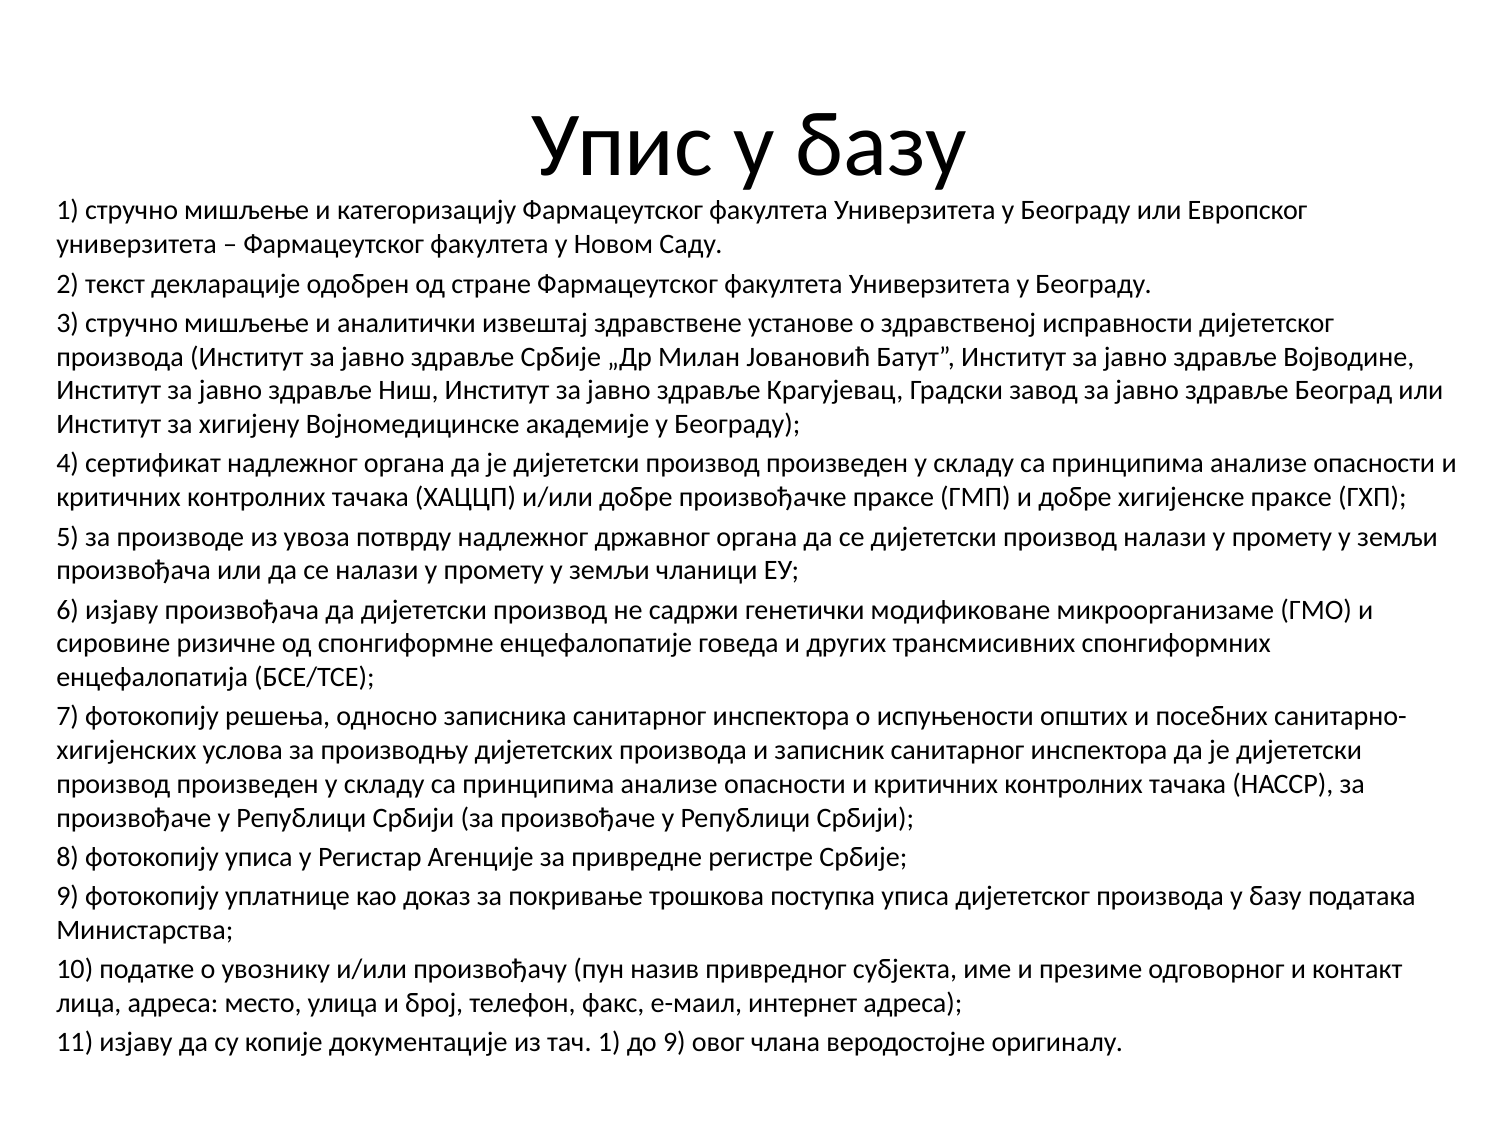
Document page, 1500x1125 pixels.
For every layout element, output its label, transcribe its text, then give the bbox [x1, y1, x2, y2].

title Упис у базу [75, 45, 1425, 184]
list 1) стручно мишљење и категоризацију Фармацеутског факултета Универзитета у Београду или Европског универзитета – Фармацеутског факултета у Новом Саду. 2) текст декларације одобрен од стране Фармацеутског факултета Универзитета у Београду. 3) стручно мишљење и аналитички извештај здравствене установе о здравственој исправности дијететског производа (Институт за јавно здравље Србије „Др Милан Јовановић Батут”, Институт за јавно здравље Војводине, Институт за јавно здравље Ниш, Институт за јавно здравље Крагујевац, Градски завод за јавно здравље Београд или Институт за хигијену Војномедицинске академије у Београду); 4) сертификат надлежног органа да је дијететски производ произведен у складу са принципима анализе опасности и критичних контролних тачака (ХАЦЦП) и/или добре произвођачке праксе (ГМП) и добре хигијенске праксе (ГХП); 5) за производе из увоза потврду надлежног државног органа да се дијететски производ налази у промету у земљи произвођача или да се налази у промету у земљи чланици ЕУ; 6) изјаву произвођача да дијететски производ не садржи генетички модификоване микроорганизаме (ГМО) и сировине ризичне од спонгиформне енцефалопатије говеда и других трансмисивних спонгиформних енцефалопатија (БСЕ/ТСЕ); 7) фотокопију решења, односно записника санитарног инспектора о испуњености општих и посебних санитарно-хигијенских услова за производњу дијететских производа и записник санитарног инспектора да је дијететски производ произведен у складу са принципима анализе опасности и критичних контролних тачака (НАССР), за произвођаче у Републици Србији (за произвођаче у Републици Србији); 8) фотокопију уписа у Регистар Агенције за привредне регистре Србије; 9) фотокопију уплатнице као доказ за покривање трошкова поступка уписа дијететског производа у базу података Министарства; 10) податке о увознику и/или произвођачу (пун назив привредног субјекта, име и презиме одговорног и контакт лица, адреса: место, улица и број, телефон, факс, е-маил, интернет адреса); 11) изјаву да су копије документације из тач. 1) до 9) овог члана веродостојне оригиналу. [41, 184, 1483, 1094]
